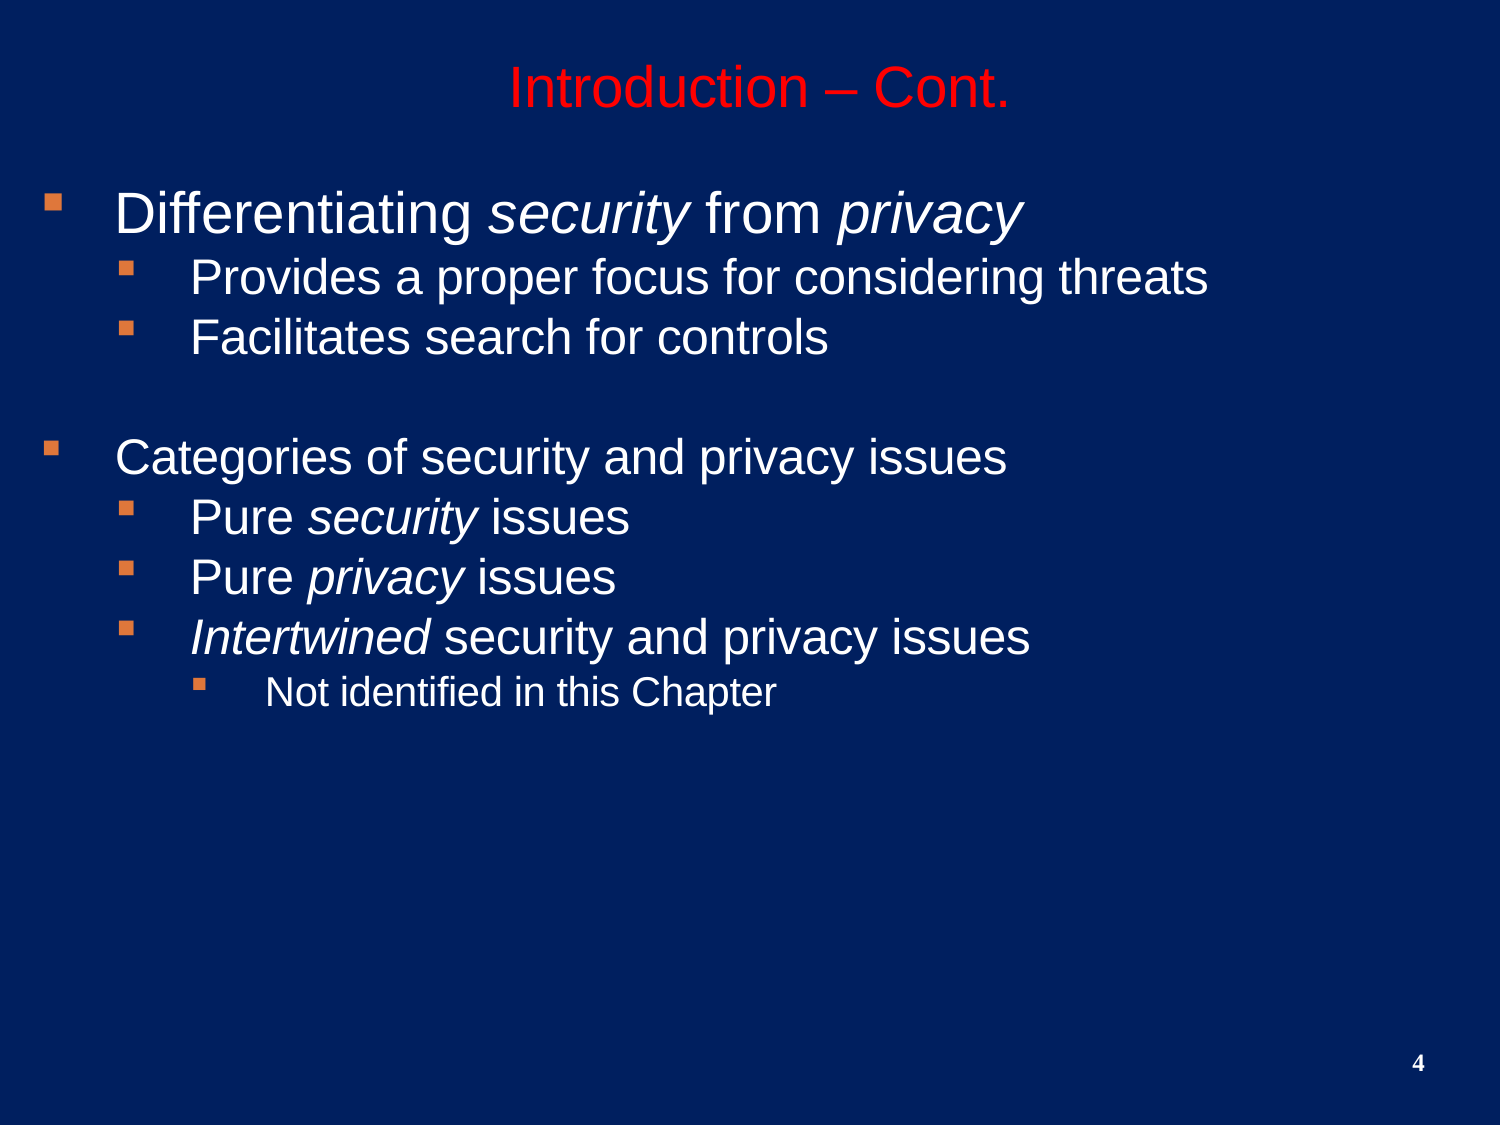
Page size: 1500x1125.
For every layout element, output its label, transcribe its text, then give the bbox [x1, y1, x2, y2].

slide_number 4 [1080, 1046, 1425, 1125]
text_box Differentiating security from privacy Provides a proper focus for considering threats Facilitates search for controls Categories of security and privacy issues Pure security issues Pure privacy issues Intertwined security and privacy issues Not identified in this Chapter [37, 174, 1475, 715]
title Introduction – Cont. [44, 23, 1456, 174]
